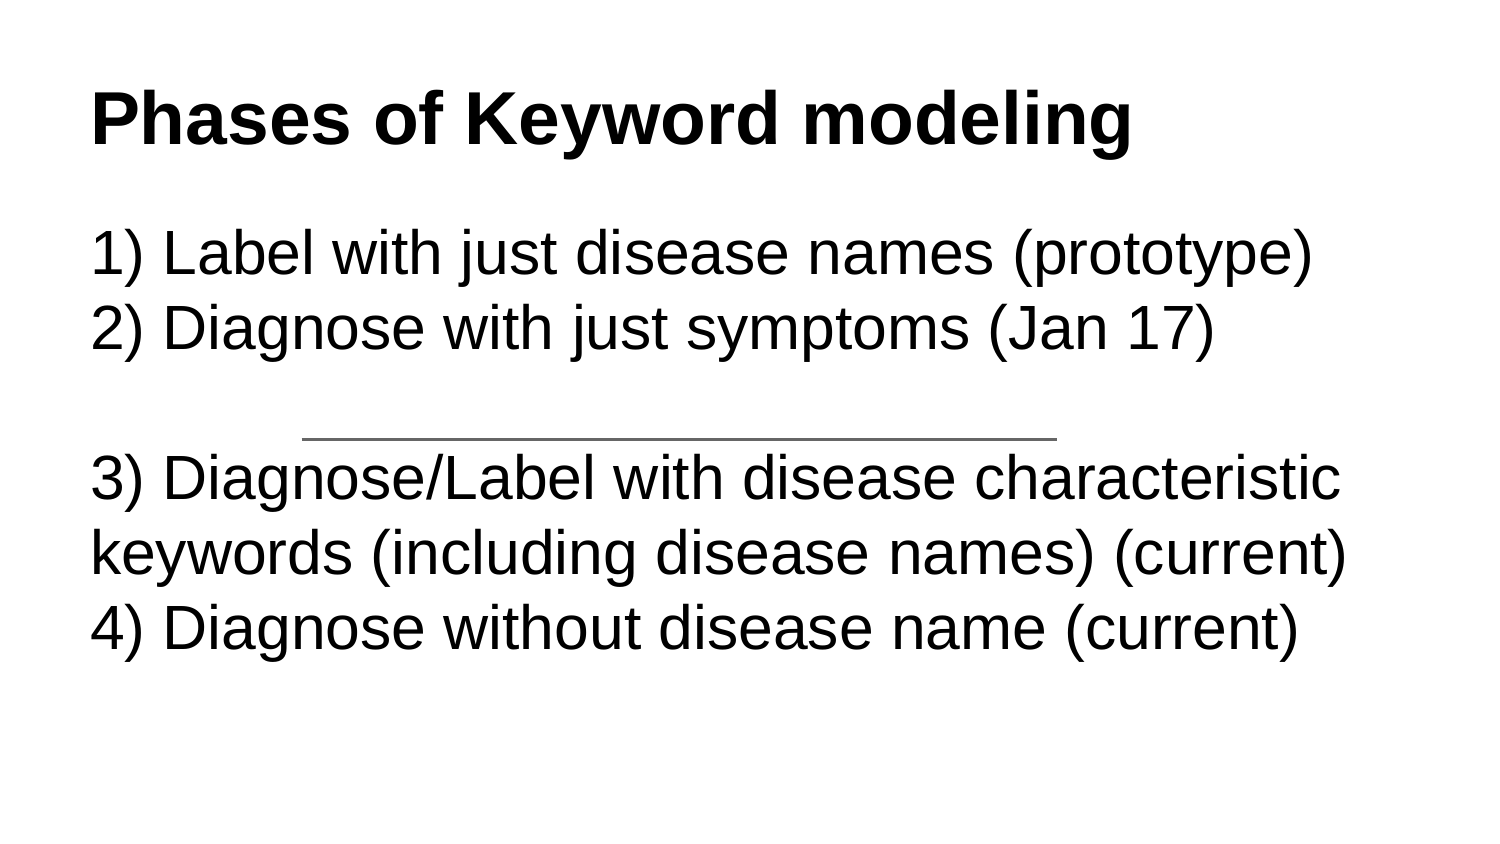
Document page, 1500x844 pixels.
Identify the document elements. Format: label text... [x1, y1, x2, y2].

title Phases of Keyword modeling [75, 33, 1425, 175]
list 1) Label with just disease names (prototype) 2) Diagnose with just symptoms (Jan 17) 3) Diagnose/Label with disease characteristic keywords (including disease names) (current) 4) Diagnose without disease name (current) [75, 196, 1425, 808]
